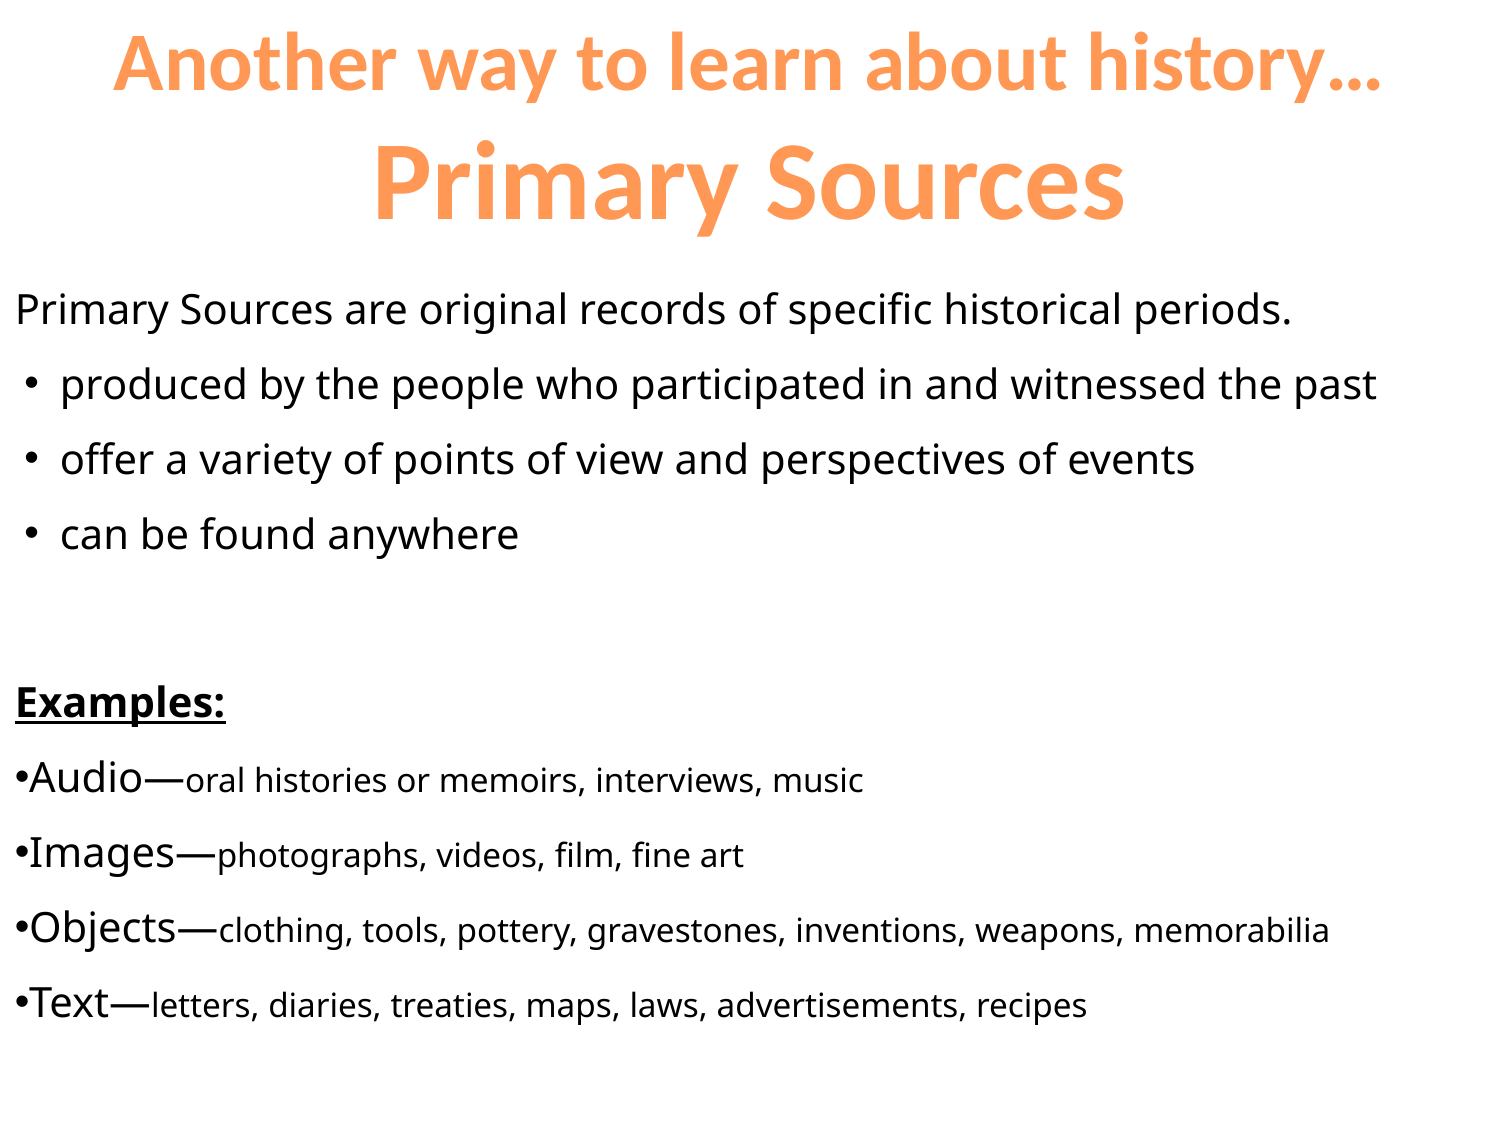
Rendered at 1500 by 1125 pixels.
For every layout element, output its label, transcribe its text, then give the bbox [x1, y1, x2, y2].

text_box Examples: Audio—oral histories or memoirs, interviews, music Images—photographs, videos, film, fine art Objects—clothing, tools, pottery, gravestones, inventions, weapons, memorabilia Text—letters, diaries, treaties, maps, laws, advertisements, recipes [0, 668, 1500, 1034]
text_box Primary Sources are original records of specific historical periods. produced by the people who participated in and witnessed the past offer a variety of points of view and perspectives of events can be found anywhere [0, 275, 1500, 565]
text_box Another way to learn about history… Primary Sources [0, 0, 1500, 275]
